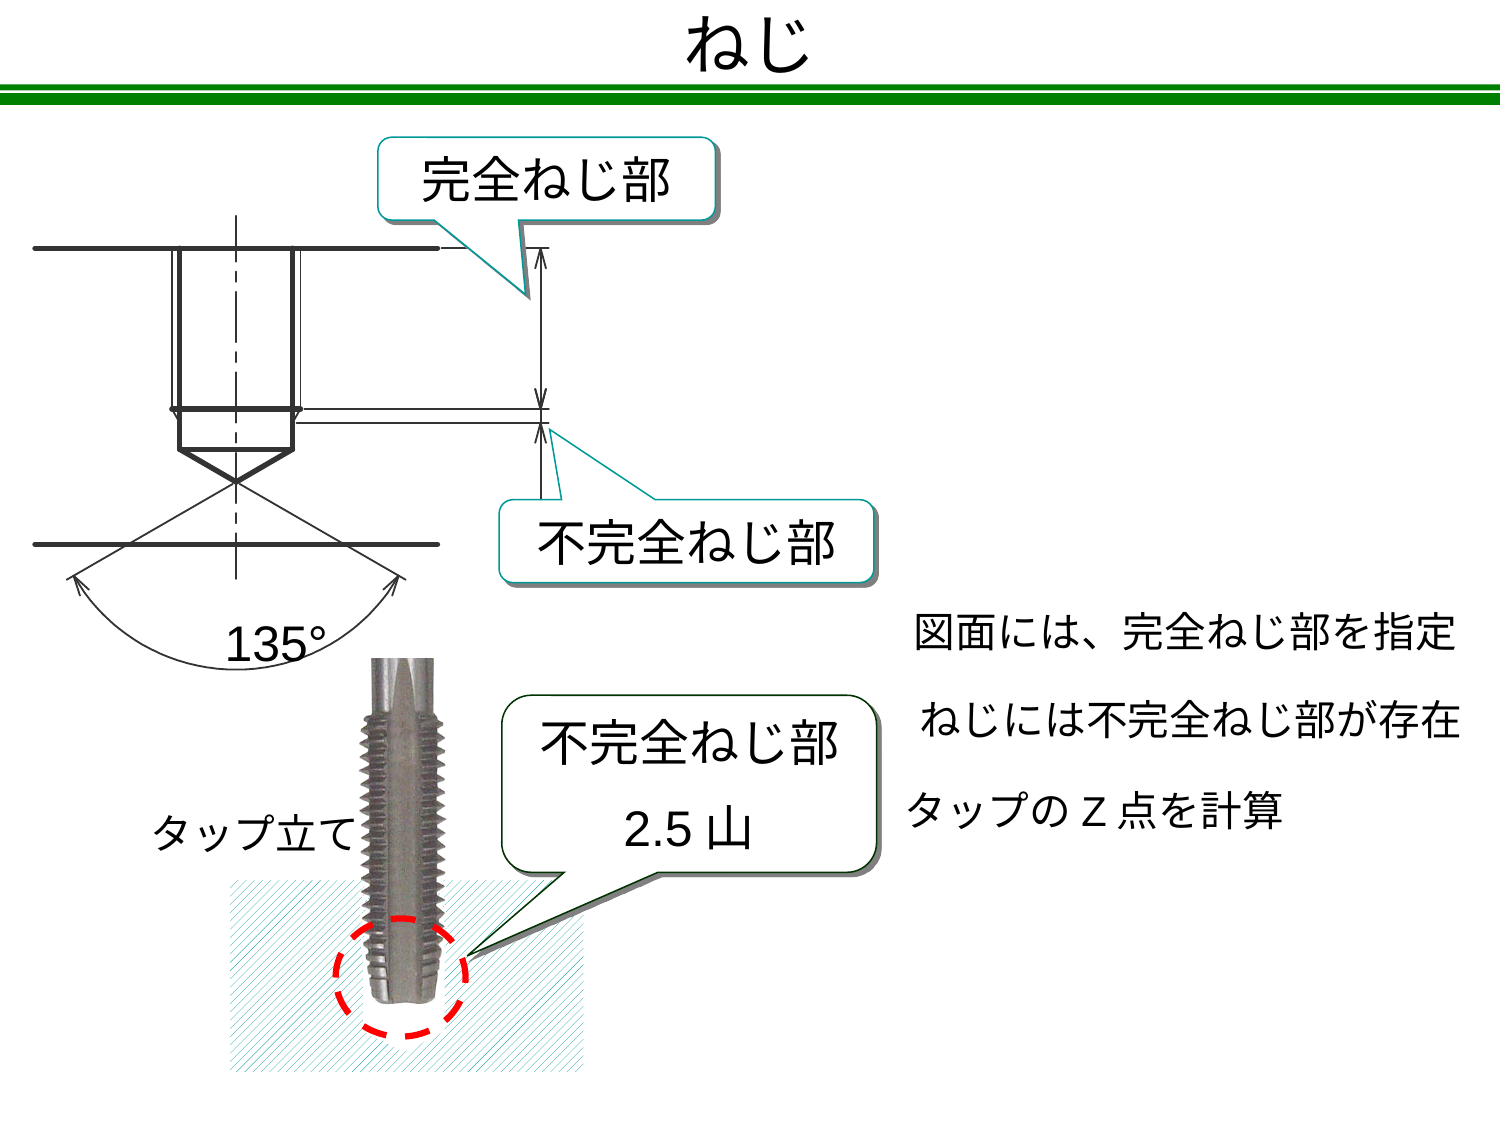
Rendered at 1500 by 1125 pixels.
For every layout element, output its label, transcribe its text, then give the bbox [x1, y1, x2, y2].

text_box ねじ [0, 5, 1500, 100]
text_box タップ立て [135, 800, 224, 865]
text_box [0, 100, 1500, 105]
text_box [229, 657, 584, 1073]
text_box 不完全ねじ部 [557, 434, 874, 583]
picture [29, 211, 553, 674]
text_box ねじには不完全ねじ部が存在 [904, 686, 1477, 752]
text_box タップのZ点を計算 [889, 777, 1299, 843]
text_box 完全ねじ部 [377, 137, 716, 221]
text_box 不完全ねじ部 2.5山 [589, 695, 877, 903]
text_box 図面には、完全ねじ部を指定 [899, 597, 1472, 663]
